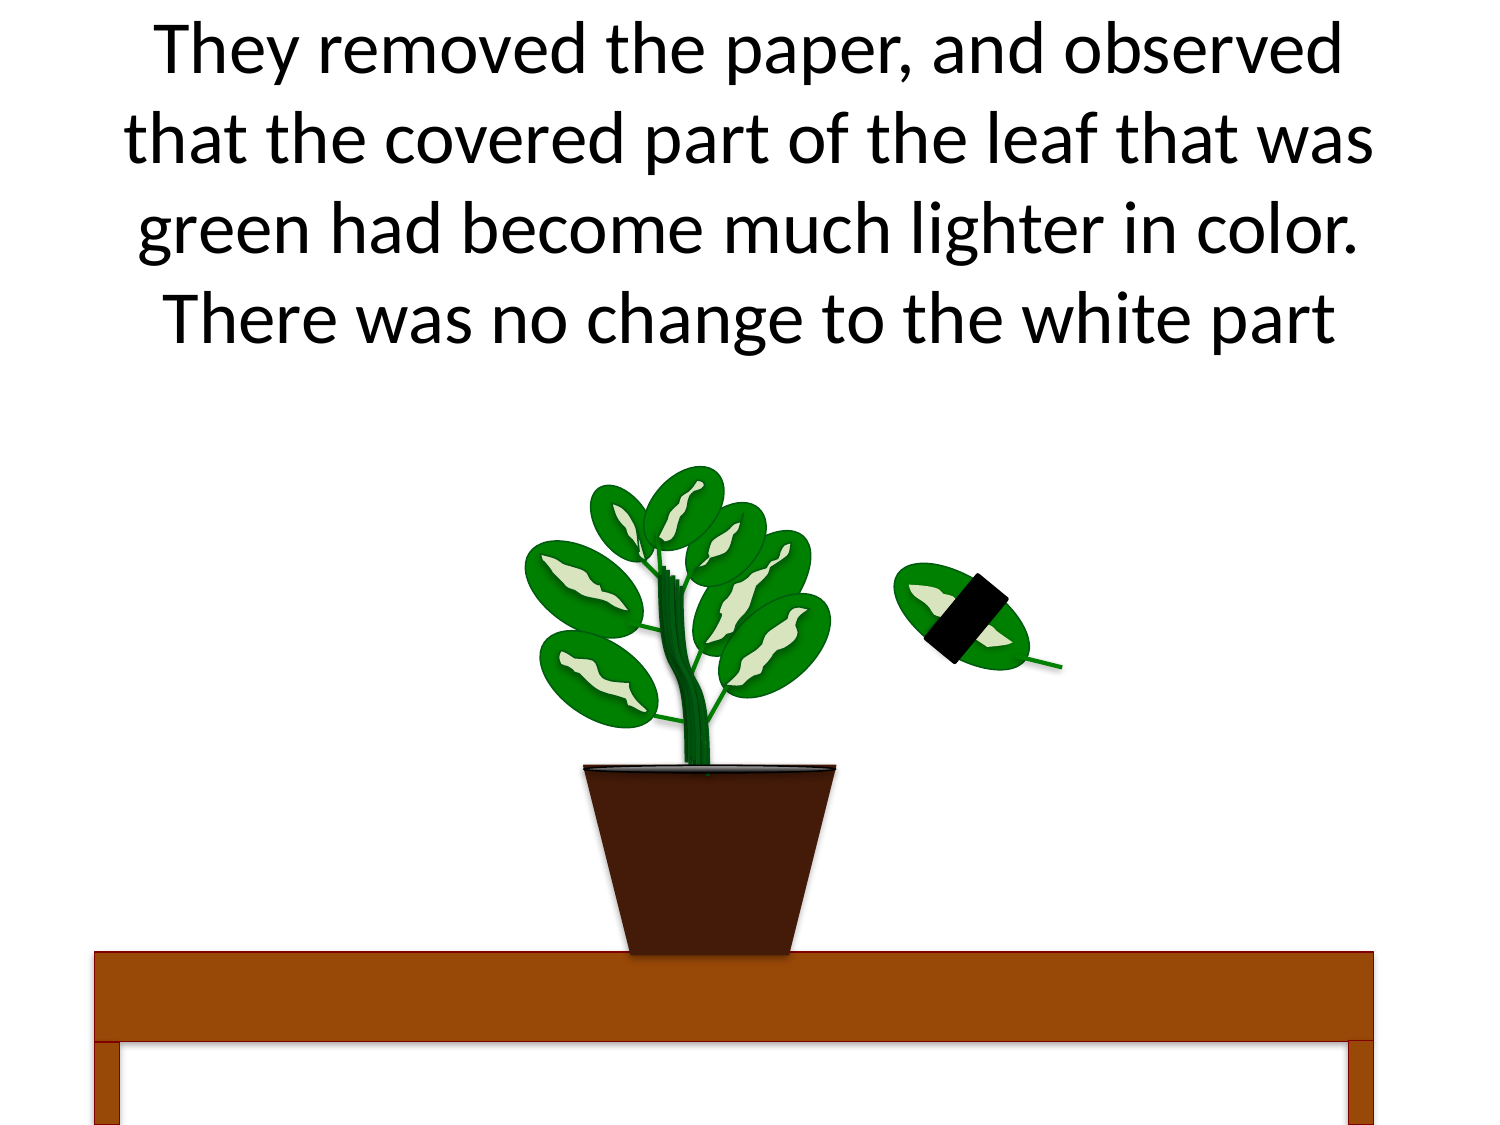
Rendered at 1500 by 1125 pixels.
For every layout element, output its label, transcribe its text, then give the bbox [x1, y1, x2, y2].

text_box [923, 532, 1036, 695]
text_box [1348, 1040, 1374, 1125]
text_box [583, 764, 609, 768]
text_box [596, 480, 647, 579]
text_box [768, 530, 809, 588]
title They removed the paper, and observed that the covered part of the leaf that was green had become much lighter in color. There was no change to the white part [75, 85, 1425, 273]
text_box [94, 1041, 120, 1125]
text_box [720, 764, 837, 774]
text_box [809, 764, 837, 768]
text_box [720, 589, 825, 732]
text_box [567, 668, 647, 714]
text_box [582, 765, 647, 774]
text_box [720, 499, 763, 615]
text_box [539, 647, 647, 729]
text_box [652, 459, 716, 777]
text_box [94, 951, 1374, 1042]
text_box [586, 779, 834, 956]
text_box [546, 517, 647, 660]
text_box [907, 583, 918, 600]
